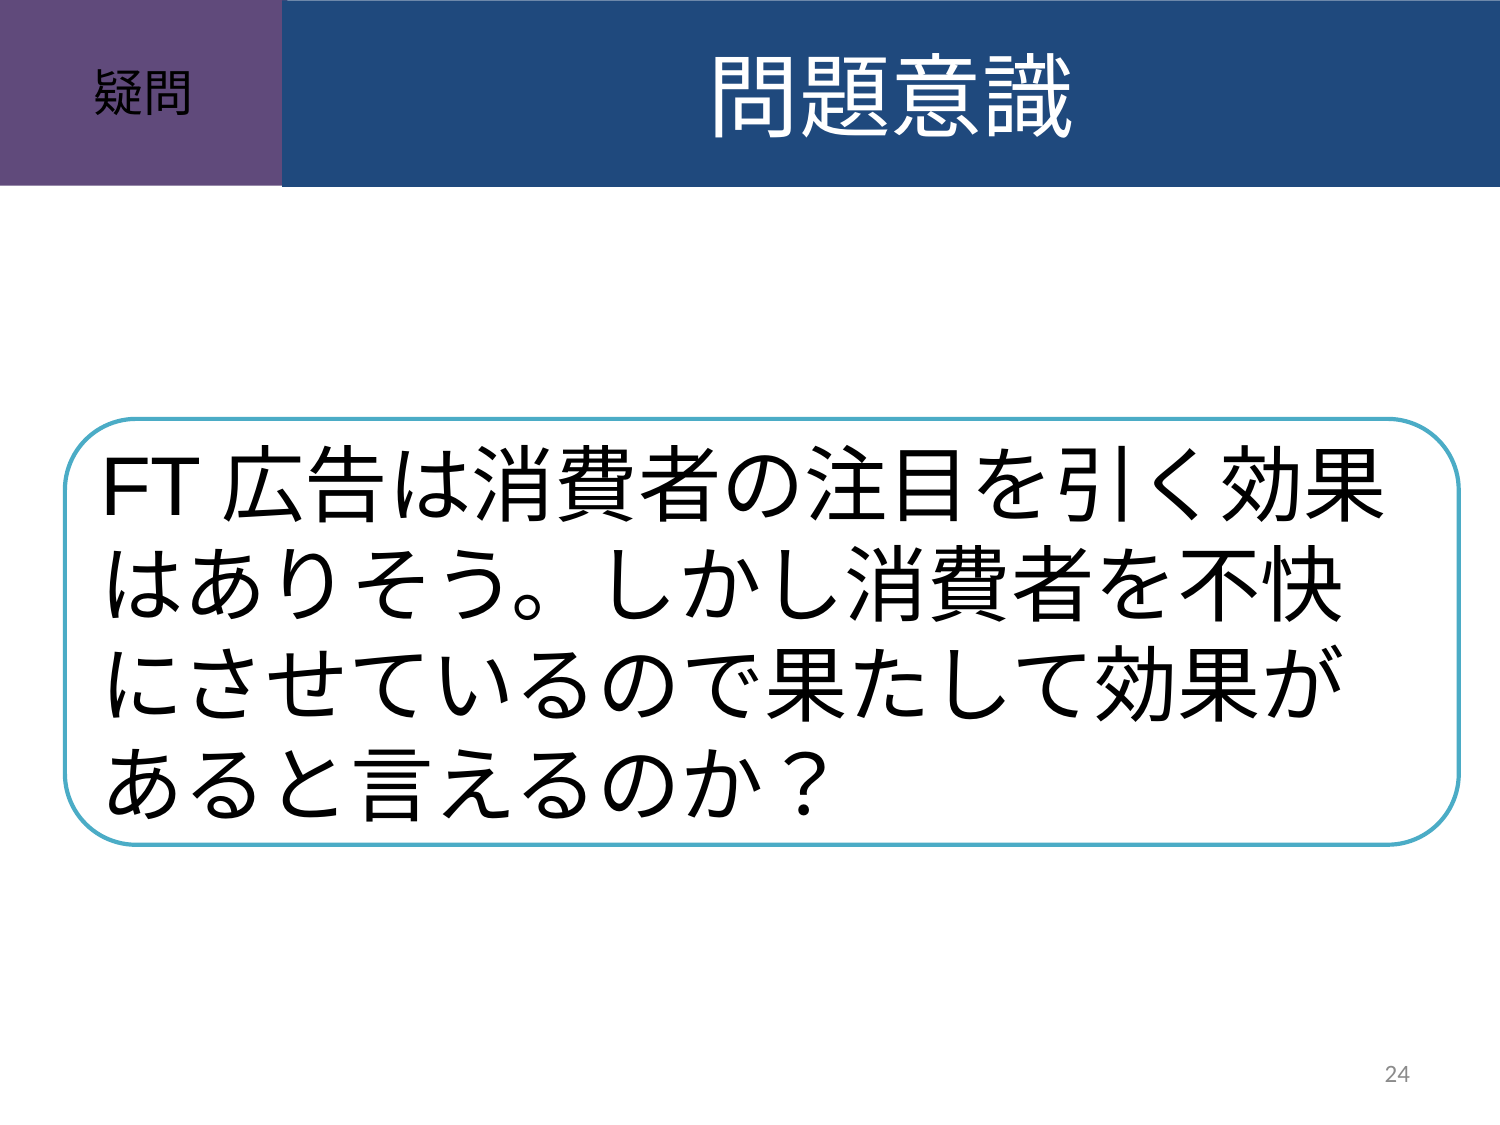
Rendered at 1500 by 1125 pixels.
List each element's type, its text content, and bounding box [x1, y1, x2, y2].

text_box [0, 0, 1500, 188]
text_box FT広告は消費者の注目を引く効果はありそう。しかし消費者を不快にさせているので果たして効果があると言えるのか？ [62, 416, 1461, 847]
slide_number 24 [1074, 1042, 1425, 1103]
